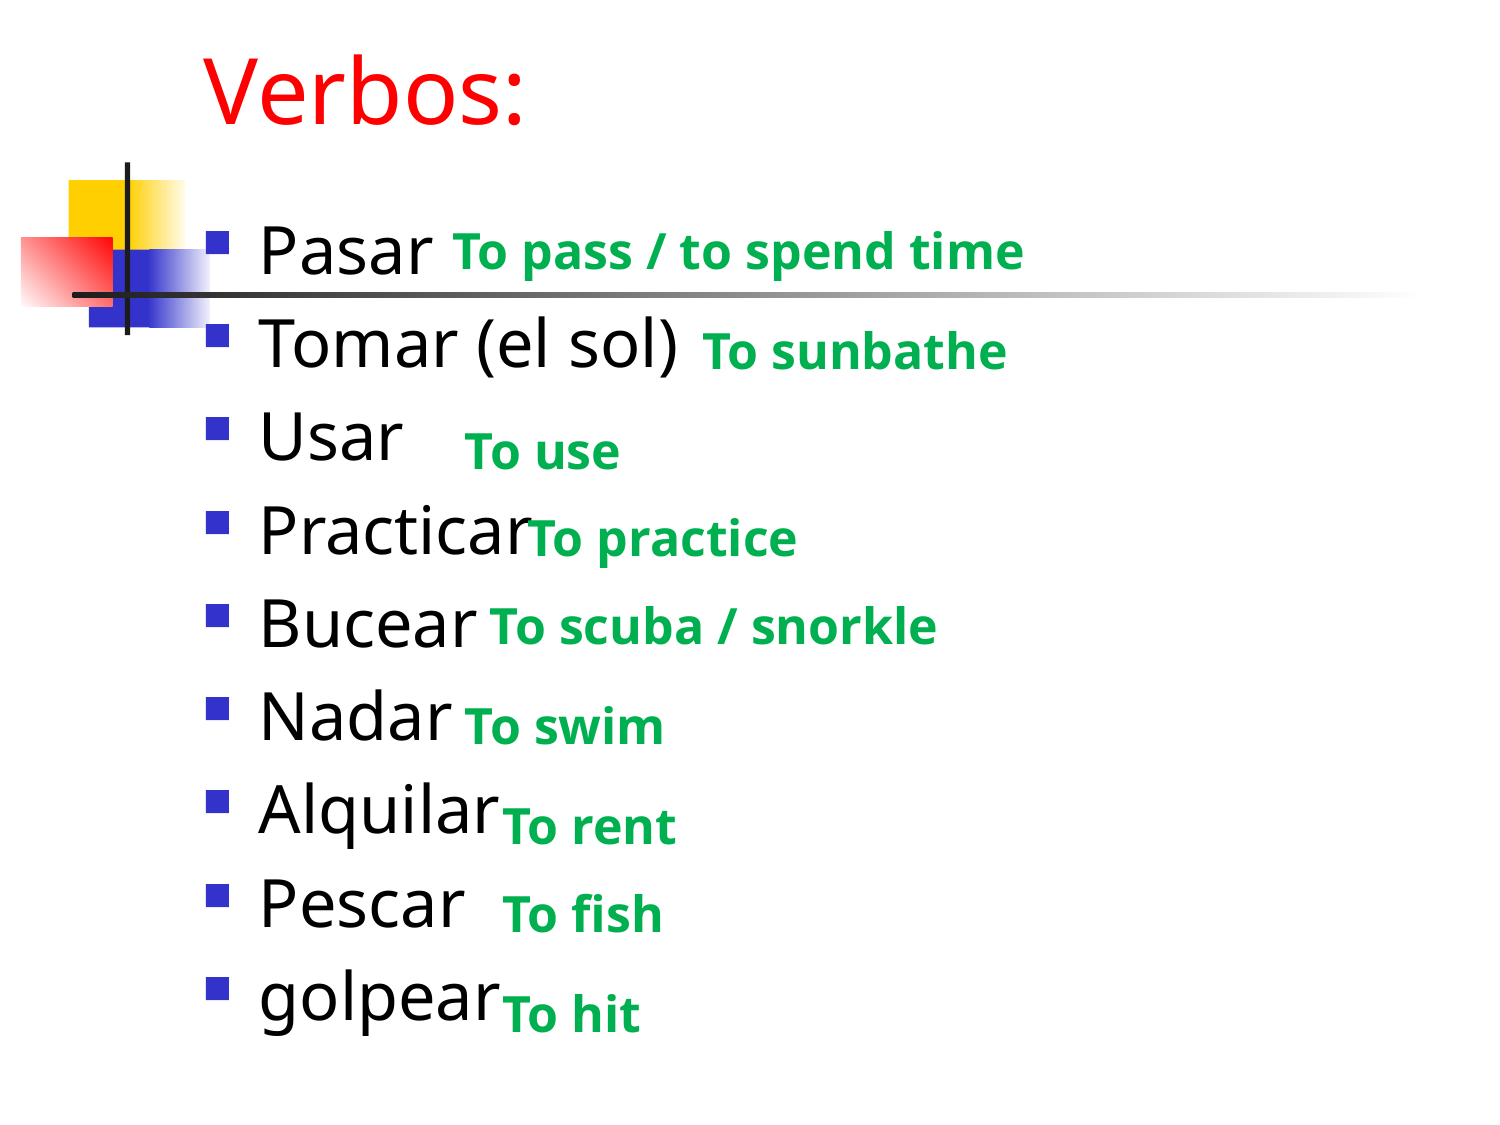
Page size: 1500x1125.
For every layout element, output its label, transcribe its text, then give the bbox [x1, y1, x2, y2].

text_box To hit [487, 974, 1263, 1050]
text_box To pass / to spend time [437, 212, 1213, 288]
text_box To use [450, 411, 1225, 487]
text_box To sunbathe [687, 311, 1463, 387]
text_box To rent [487, 787, 1263, 863]
text_box To swim [450, 686, 1225, 762]
text_box To practice [512, 499, 1288, 574]
text_box To scuba / snorkle [474, 587, 1250, 663]
list Pasar Tomar (el sol) Usar Practicar Bucear Nadar Alquilar Pescar golpear [187, 200, 1463, 875]
text_box To fish [487, 874, 1263, 950]
title Verbos: [188, 24, 1468, 150]
